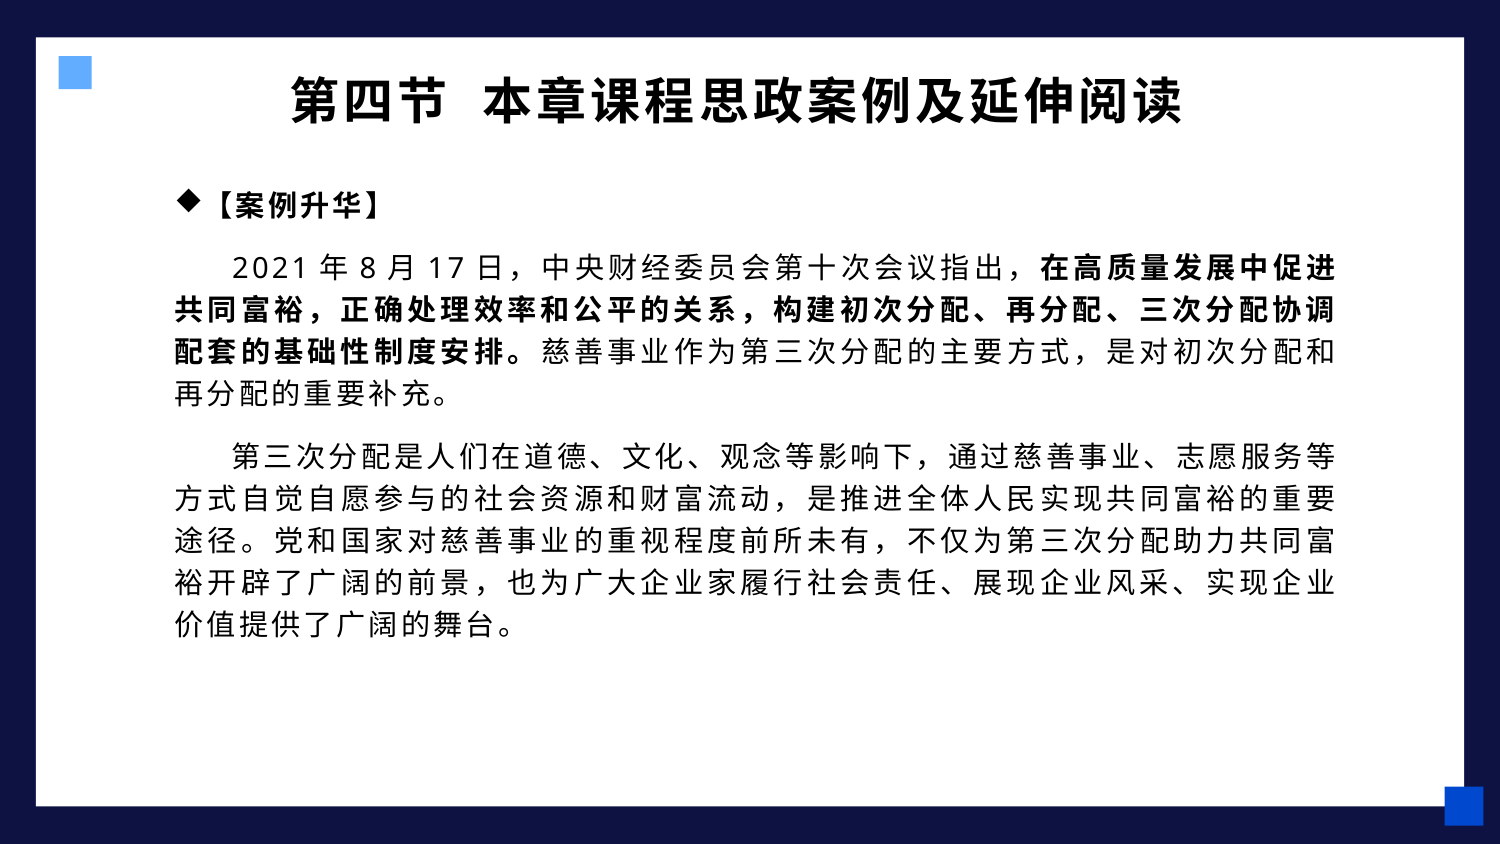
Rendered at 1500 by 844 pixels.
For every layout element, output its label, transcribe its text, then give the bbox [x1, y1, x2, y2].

list 【案例升华】 2021年8月17日，中央财经委员会第十次会议指出，在高质量发展中促进共同富裕，正确处理效率和公平的关系，构建初次分配、再分配、三次分配协调配套的基础性制度安排。慈善事业作为第三次分配的主要方式，是对初次分配和再分配的重要补充。 第三次分配是人们在道德、文化、观念等影响下，通过慈善事业、志愿服务等方式自觉自愿参与的社会资源和财富流动，是推进全体人民实现共同富裕的重要途径。党和国家对慈善事业的重视程度前所未有，不仅为第三次分配助力共同富裕开辟了广阔的前景，也为广大企业家履行社会责任、展现企业风采、实现企业价值提供了广阔的舞台。 [157, 179, 1353, 656]
title 第四节 本章课程思政案例及延伸阅读 [141, 48, 1327, 139]
